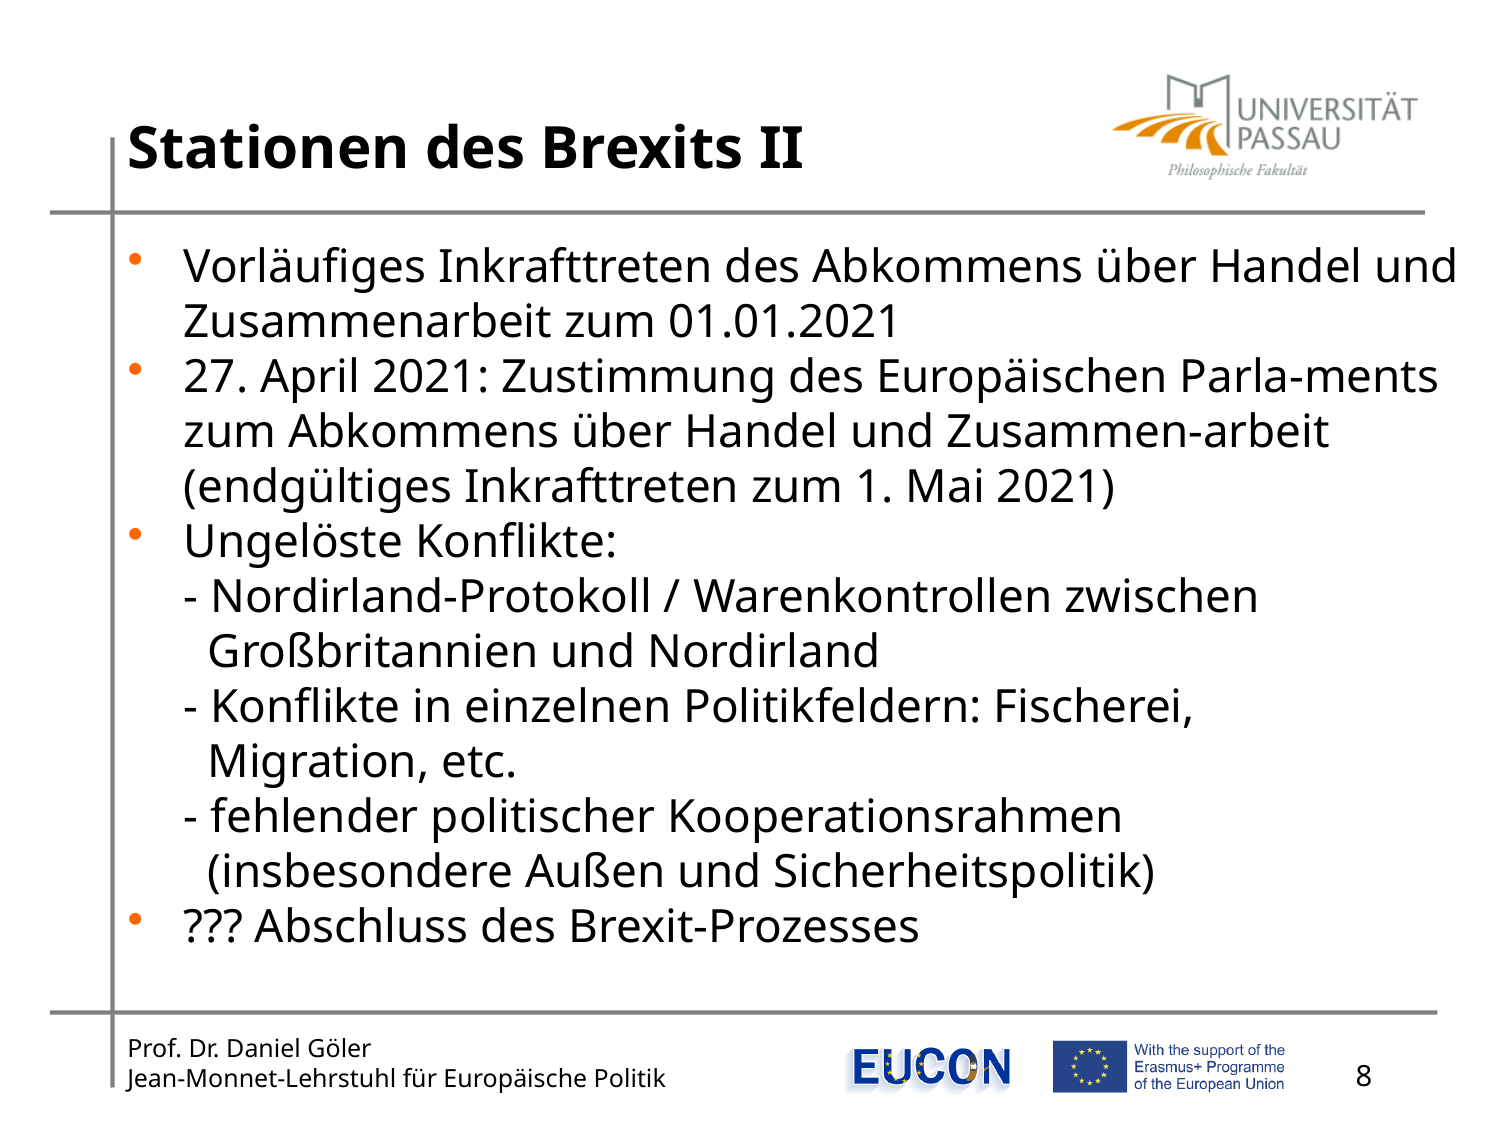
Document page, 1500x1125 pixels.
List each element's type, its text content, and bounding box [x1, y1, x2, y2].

title Stationen des Brexits II [112, 83, 1088, 209]
slide_number 8 [1074, 1049, 1388, 1125]
list Vorläufiges Inkrafttreten des Abkommens über Handel und Zusammenarbeit zum 01.01.2021 27. April 2021: Zustimmung des Europäischen Parla-ments zum Abkommens über Handel und Zusammen-arbeit (endgültiges Inkrafttreten zum 1. Mai 2021) Ungelöste Konflikte: - Nordirland-Protokoll / Warenkontrollen zwischen Großbritannien und Nordirland - Konflikte in einzelnen Politikfeldern: Fischerei, Migration, etc. - fehlender politischer Kooperationsrahmen (insbesondere Außen und Sicherheitspolitik) ??? Abschluss des Brexit-Prozesses [112, 229, 1500, 1045]
picture [837, 1031, 1293, 1102]
picture [1112, 74, 1418, 180]
